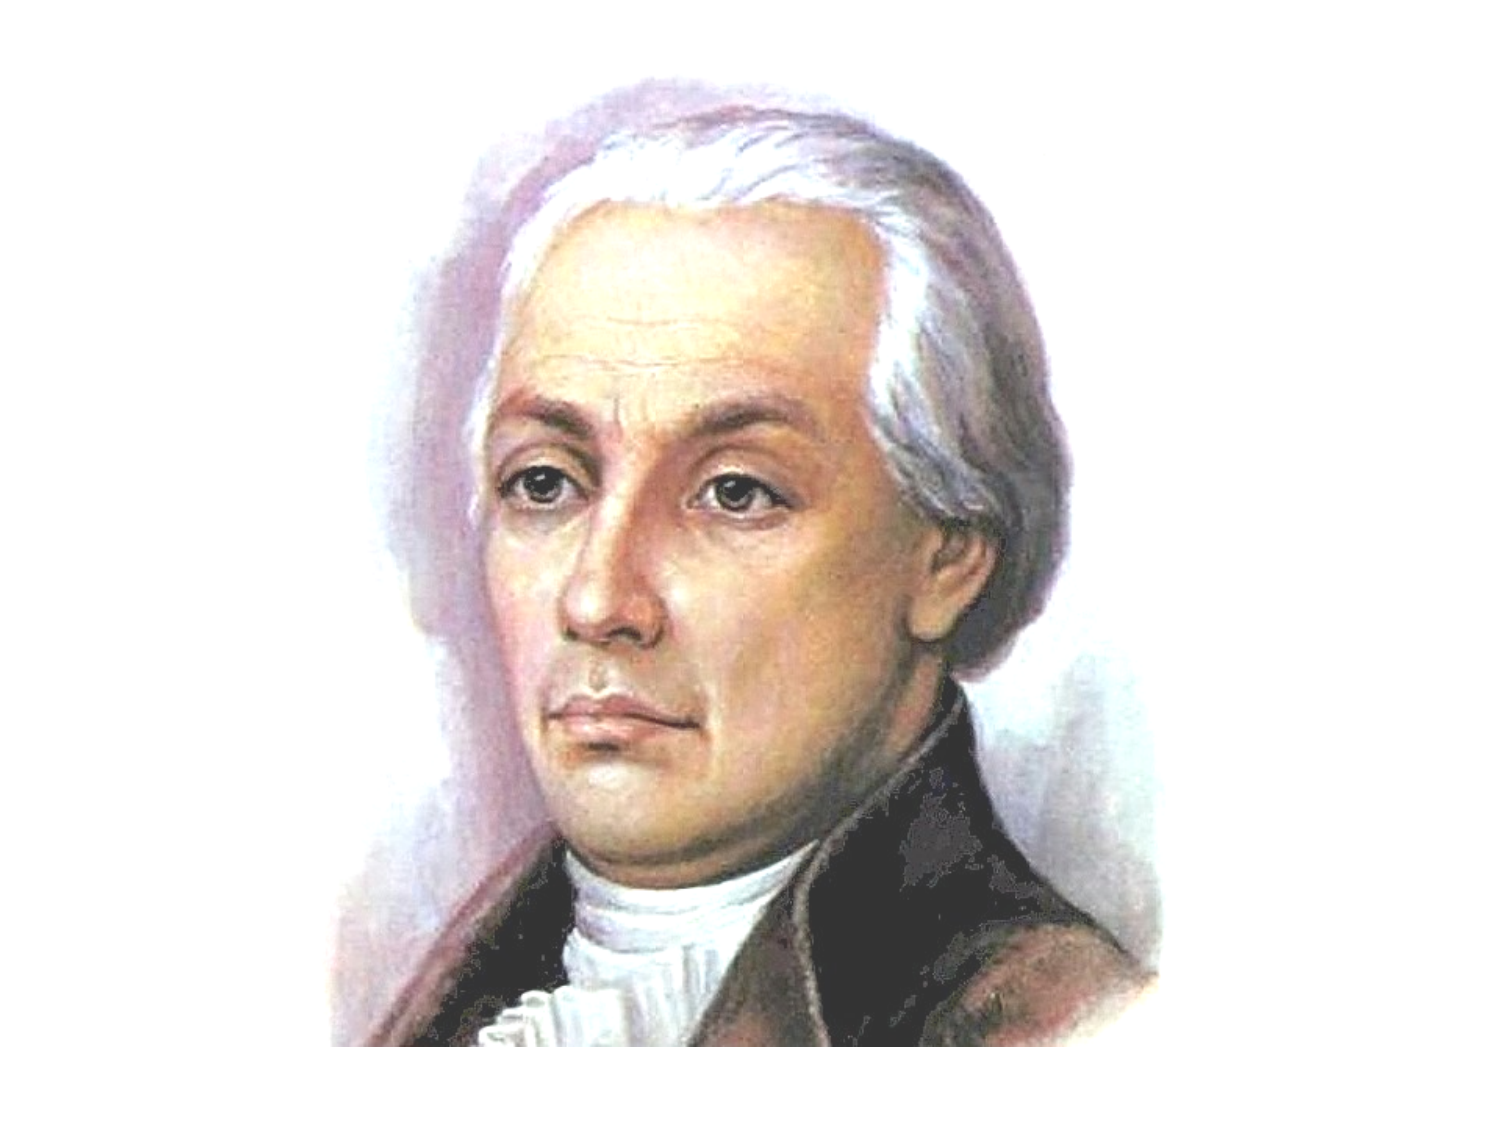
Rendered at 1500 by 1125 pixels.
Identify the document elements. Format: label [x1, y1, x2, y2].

picture [287, 62, 1273, 1048]
